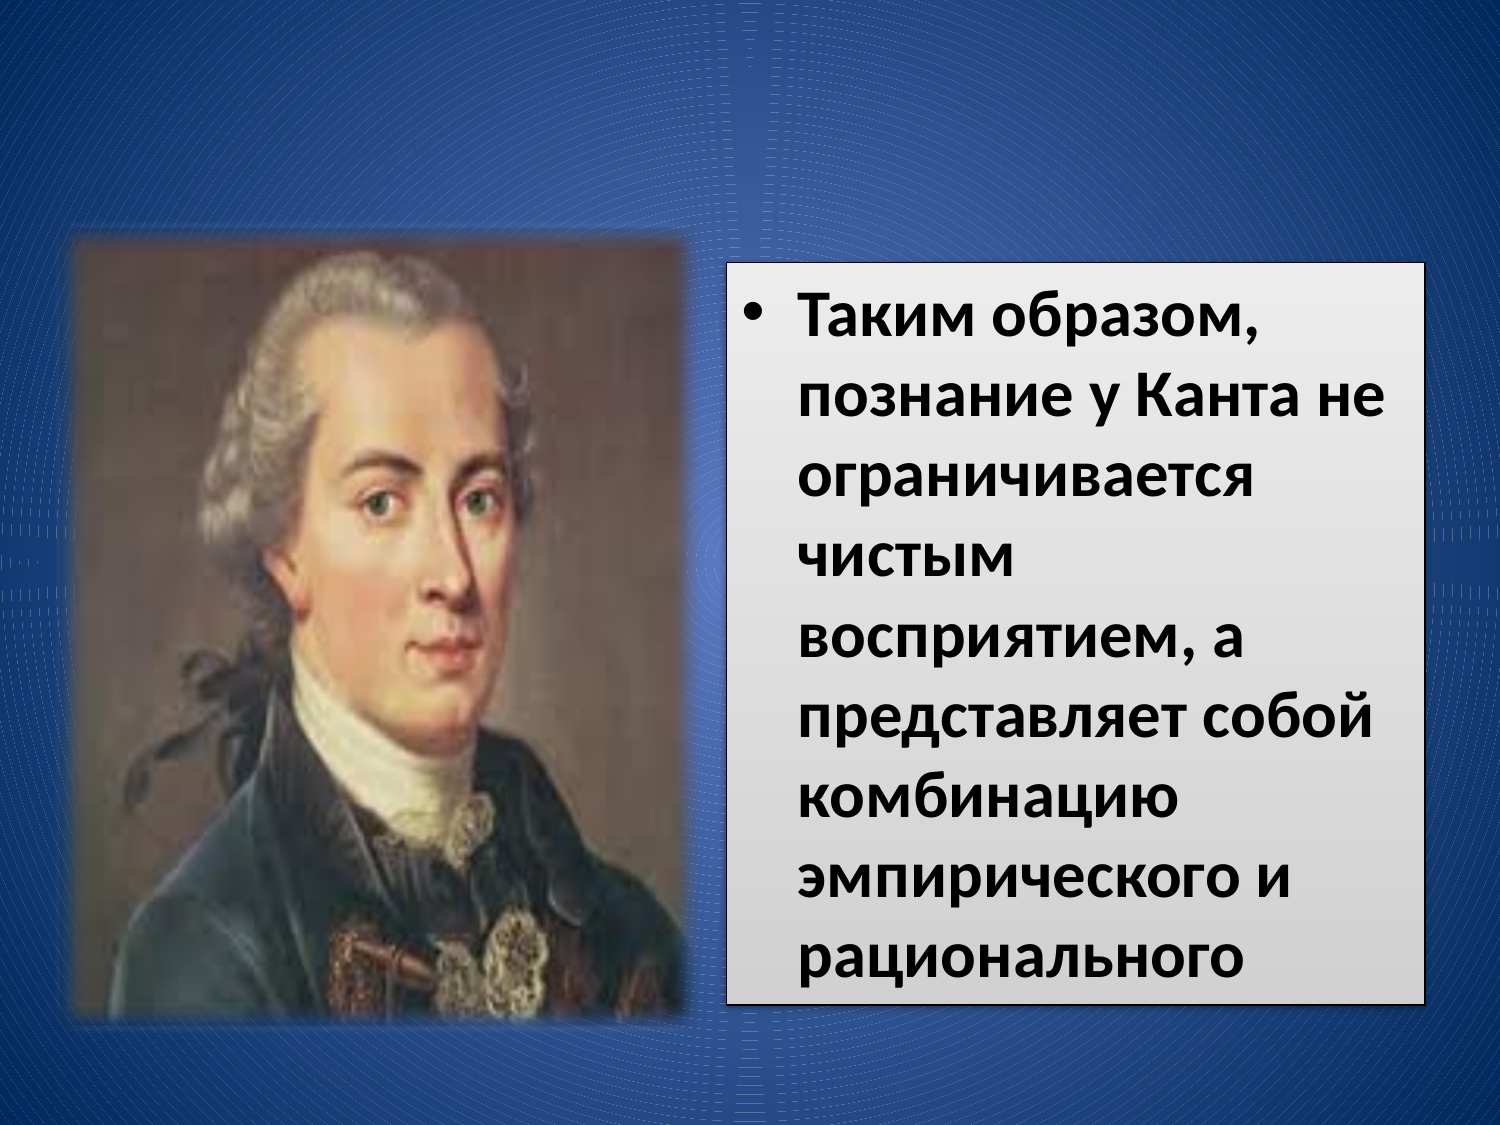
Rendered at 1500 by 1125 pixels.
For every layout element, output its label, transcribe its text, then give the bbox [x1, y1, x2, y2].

list Таким образом, познание у Канта не ограничивается чистым восприятием, а представляет собой комбинацию эмпирического и рационального [726, 262, 1426, 1006]
picture [52, 219, 703, 1036]
